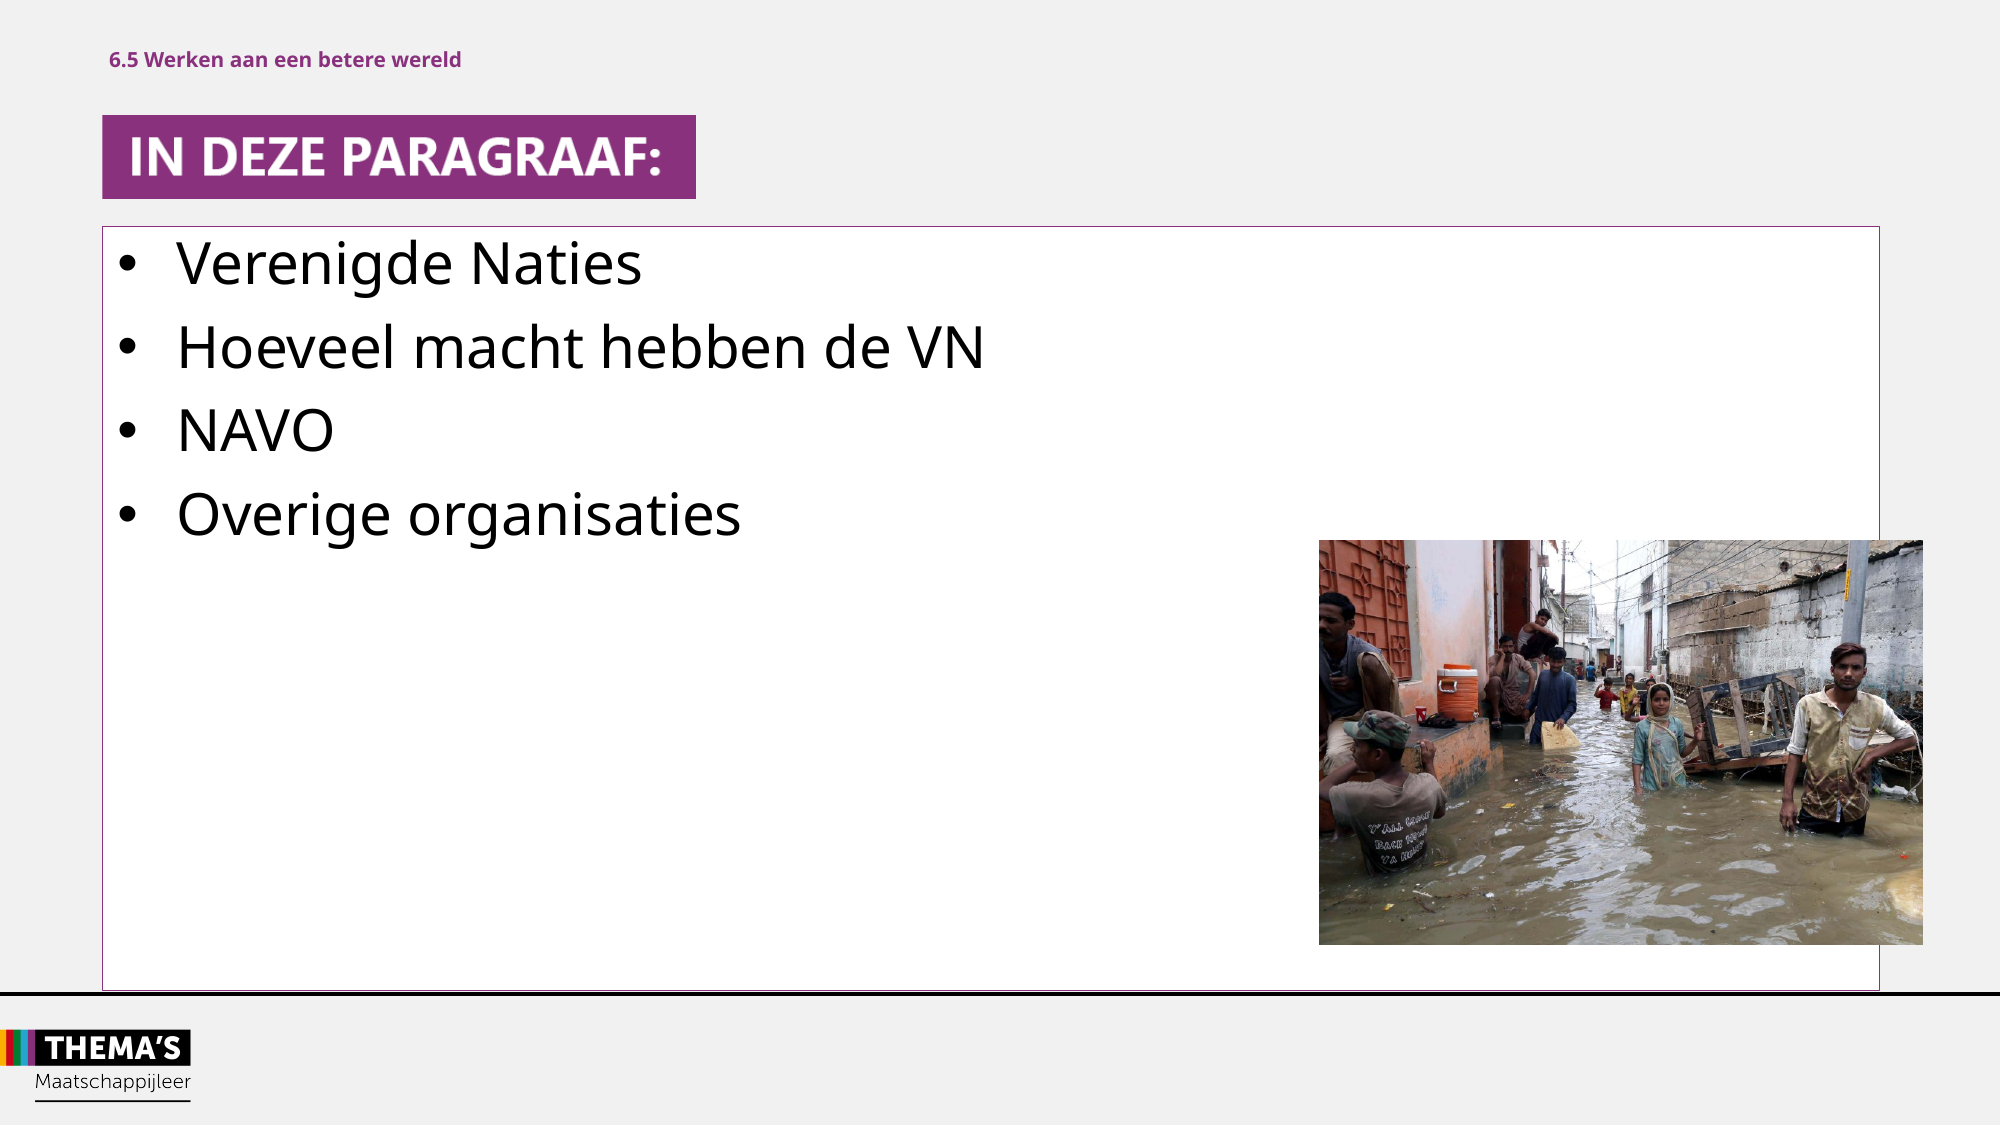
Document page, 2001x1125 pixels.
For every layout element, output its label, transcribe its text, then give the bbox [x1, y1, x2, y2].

picture [1319, 540, 1923, 945]
picture [0, 993, 203, 1125]
list Verenigde Naties Hoeveel macht hebben de VN NAVO Overige organisaties [102, 226, 1880, 991]
list 6.5 Werken aan een betere wereld [94, 33, 941, 88]
